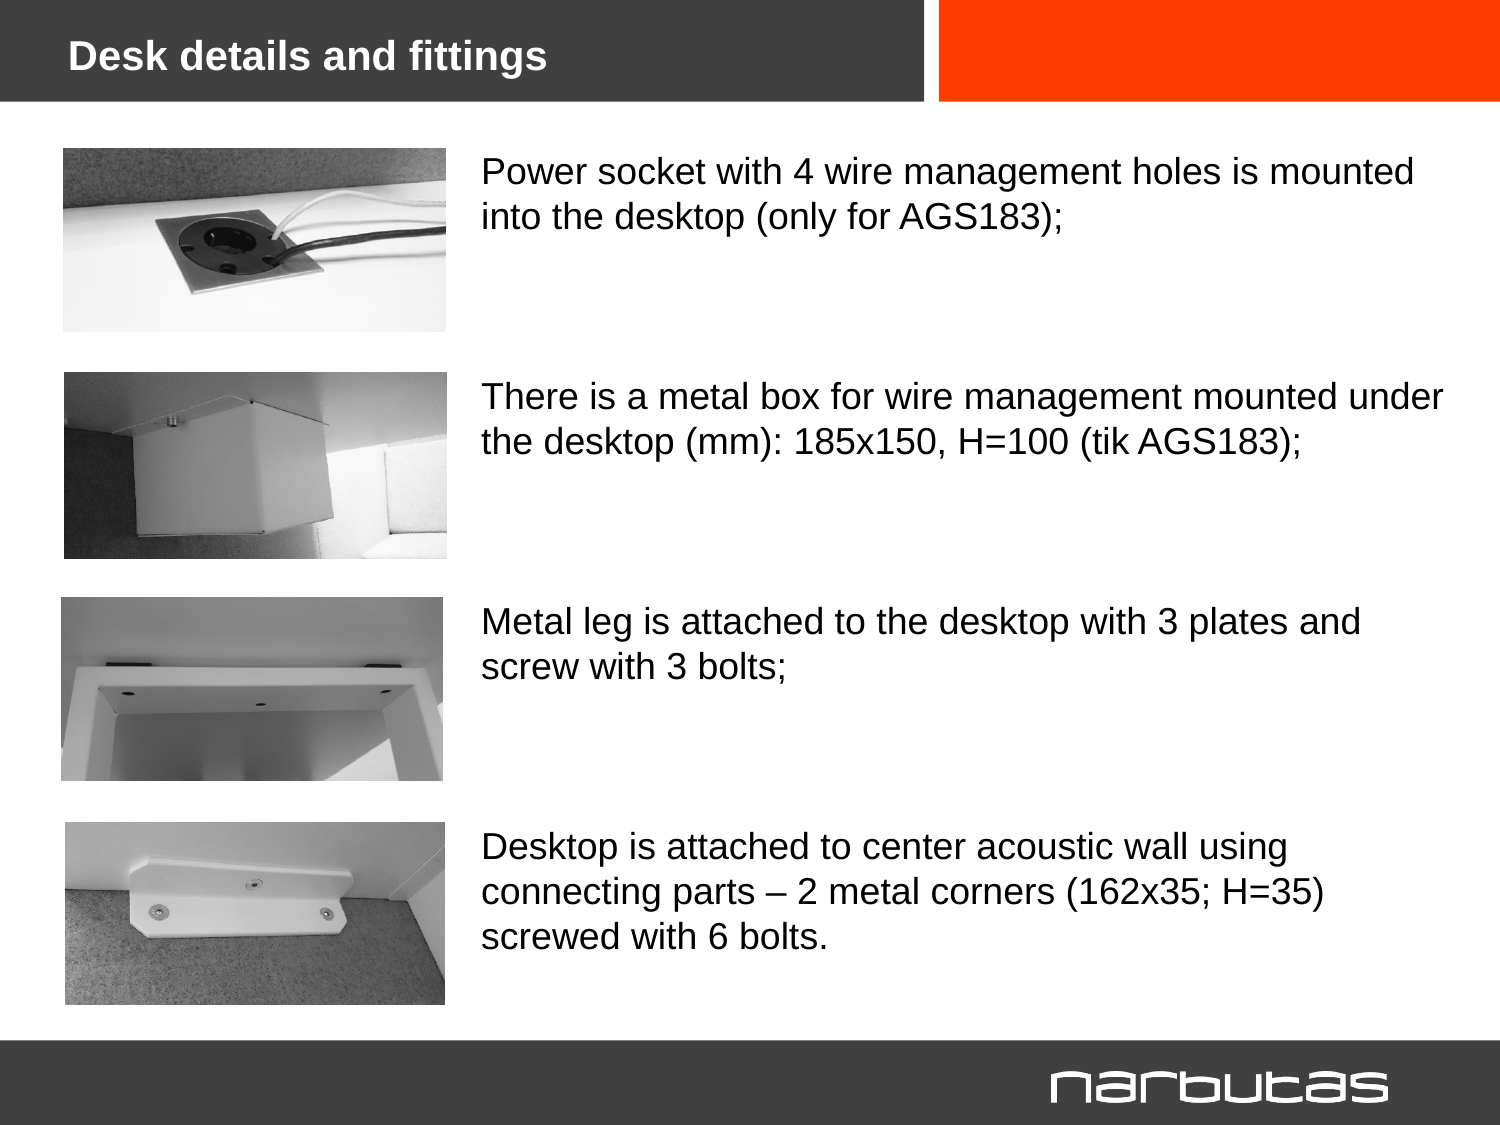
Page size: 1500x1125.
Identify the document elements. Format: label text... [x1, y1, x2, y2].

text_box [891, 19, 1483, 90]
picture [61, 597, 444, 781]
picture [64, 821, 446, 1006]
picture [1051, 1071, 1388, 1103]
text_box Power socket with 4 wire management holes is mounted into the desktop (only for AGS183); There is a metal box for wire management mounted under the desktop (mm): 185x150, H=100 (tik AGS183); Metal leg is attached to the desktop with 3 plates and screw with 3 bolts; Desktop is attached to center acoustic wall using connecting parts – 2 metal corners (162x35; H=35) screwed with 6 bolts. [466, 139, 1483, 965]
picture [62, 148, 447, 332]
title Desk details and fittings [53, 14, 762, 86]
picture [64, 372, 447, 559]
